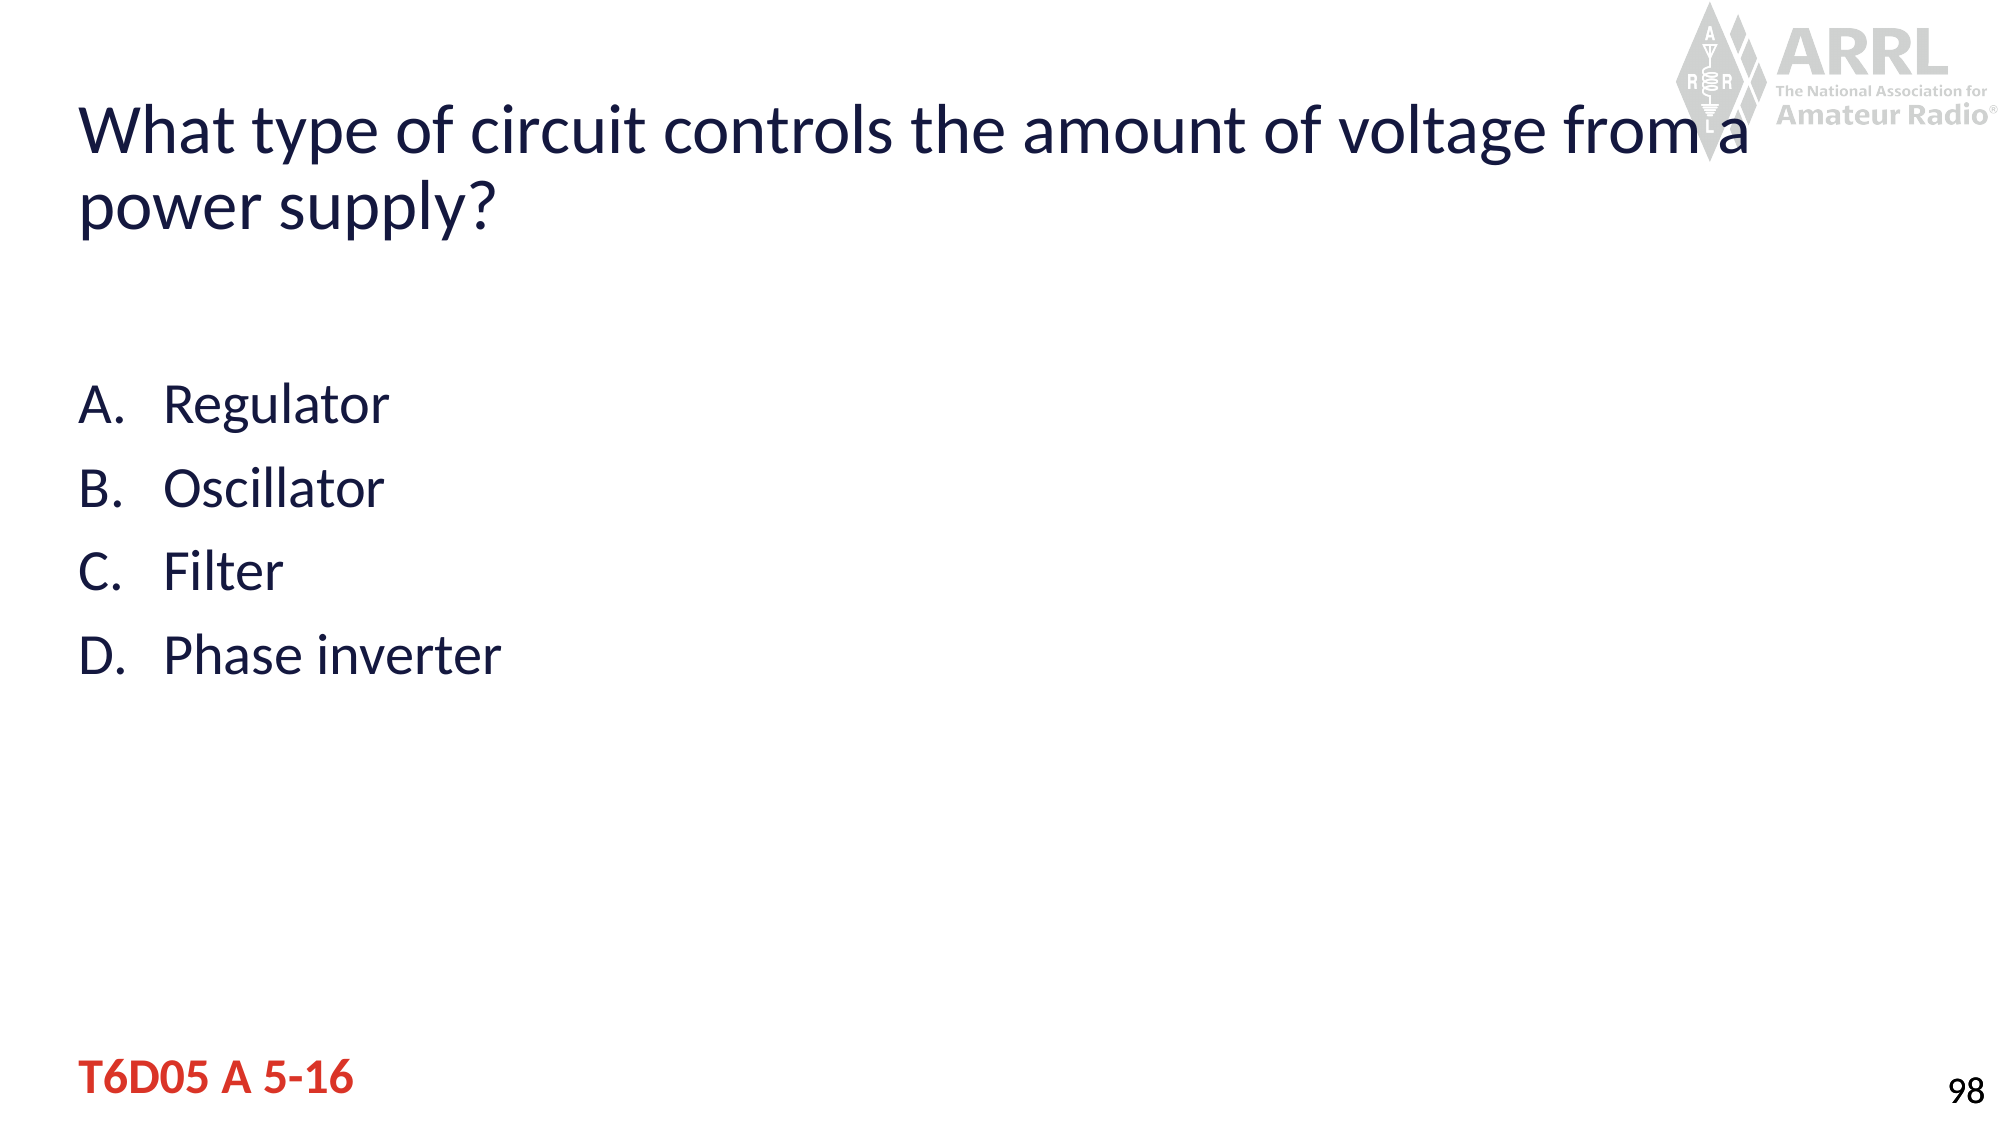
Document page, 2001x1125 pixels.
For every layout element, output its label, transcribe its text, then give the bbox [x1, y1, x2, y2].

list Regulator Oscillator Filter Phase inverter [63, 365, 1863, 989]
title What type of circuit controls the amount of voltage from a power supply? [63, 59, 1863, 278]
picture [1674, 0, 2000, 164]
text_box T6D05 A 5-16 [63, 1036, 921, 1112]
